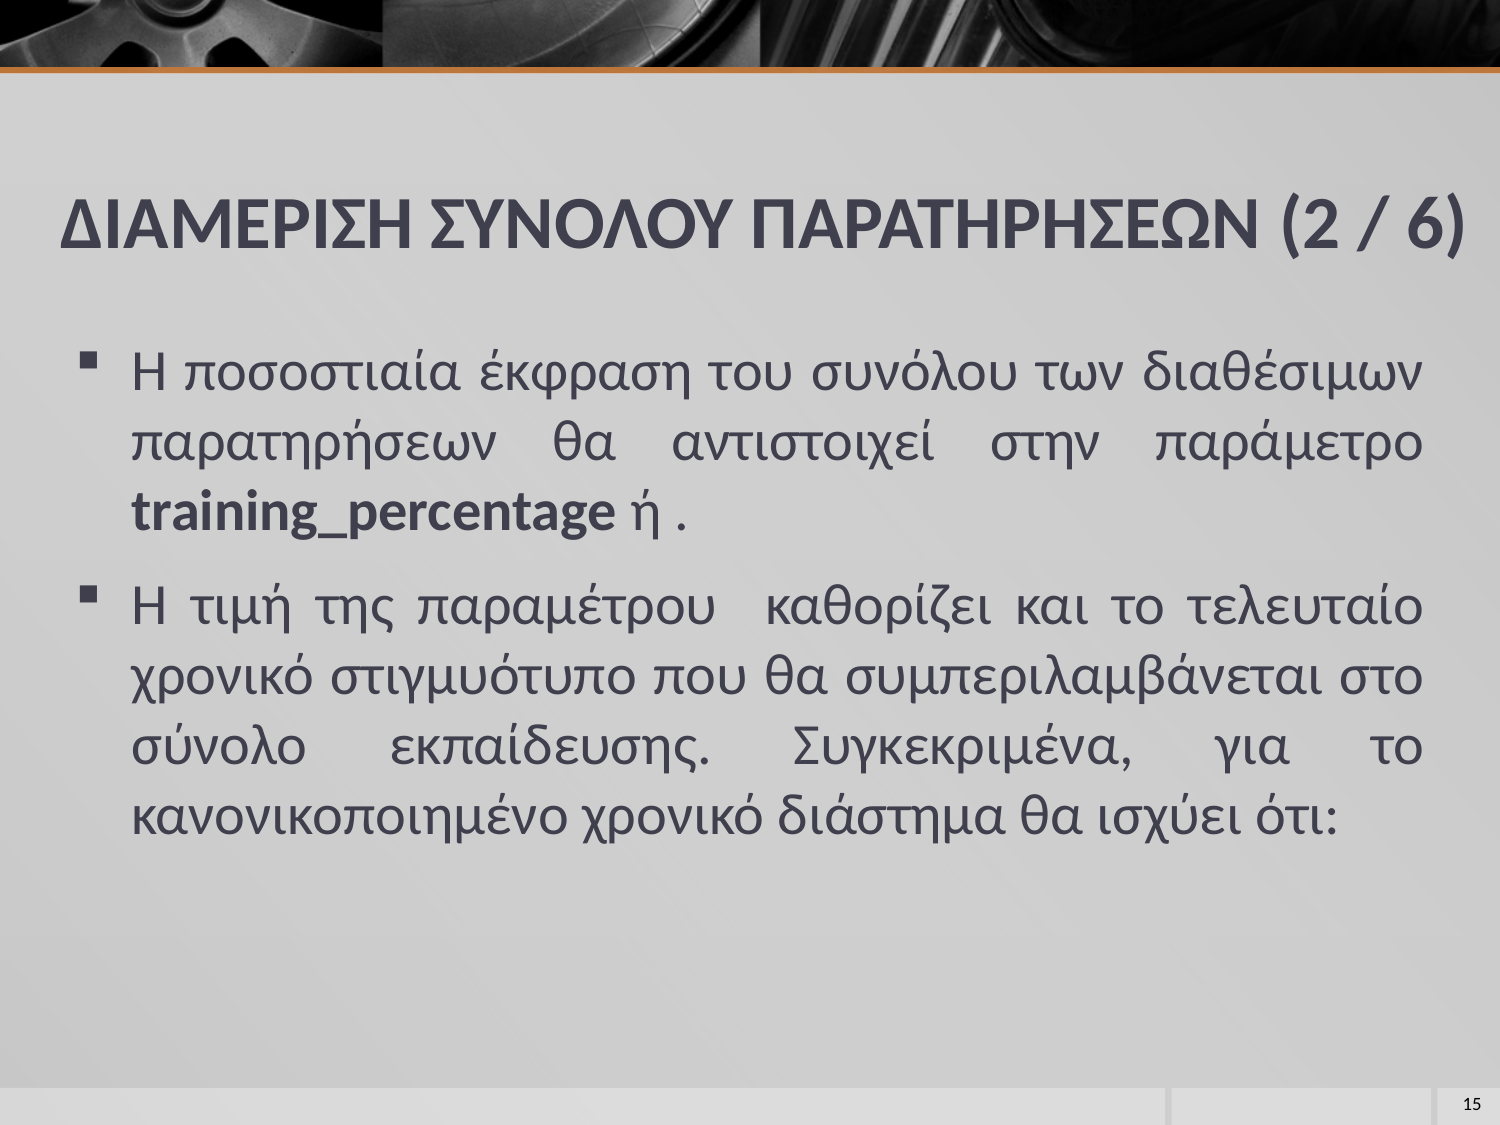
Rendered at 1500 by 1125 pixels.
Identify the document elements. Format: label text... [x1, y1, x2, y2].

picture [0, 0, 1500, 67]
slide_number 15 [1434, 1084, 1497, 1122]
title ΔΙΑΜΕΡΙΣΗ ΣΥΝΟΛΟΥ ΠΑΡΑΤΗΡΗΣΕΩΝ (2 / 6) [41, 125, 1471, 313]
